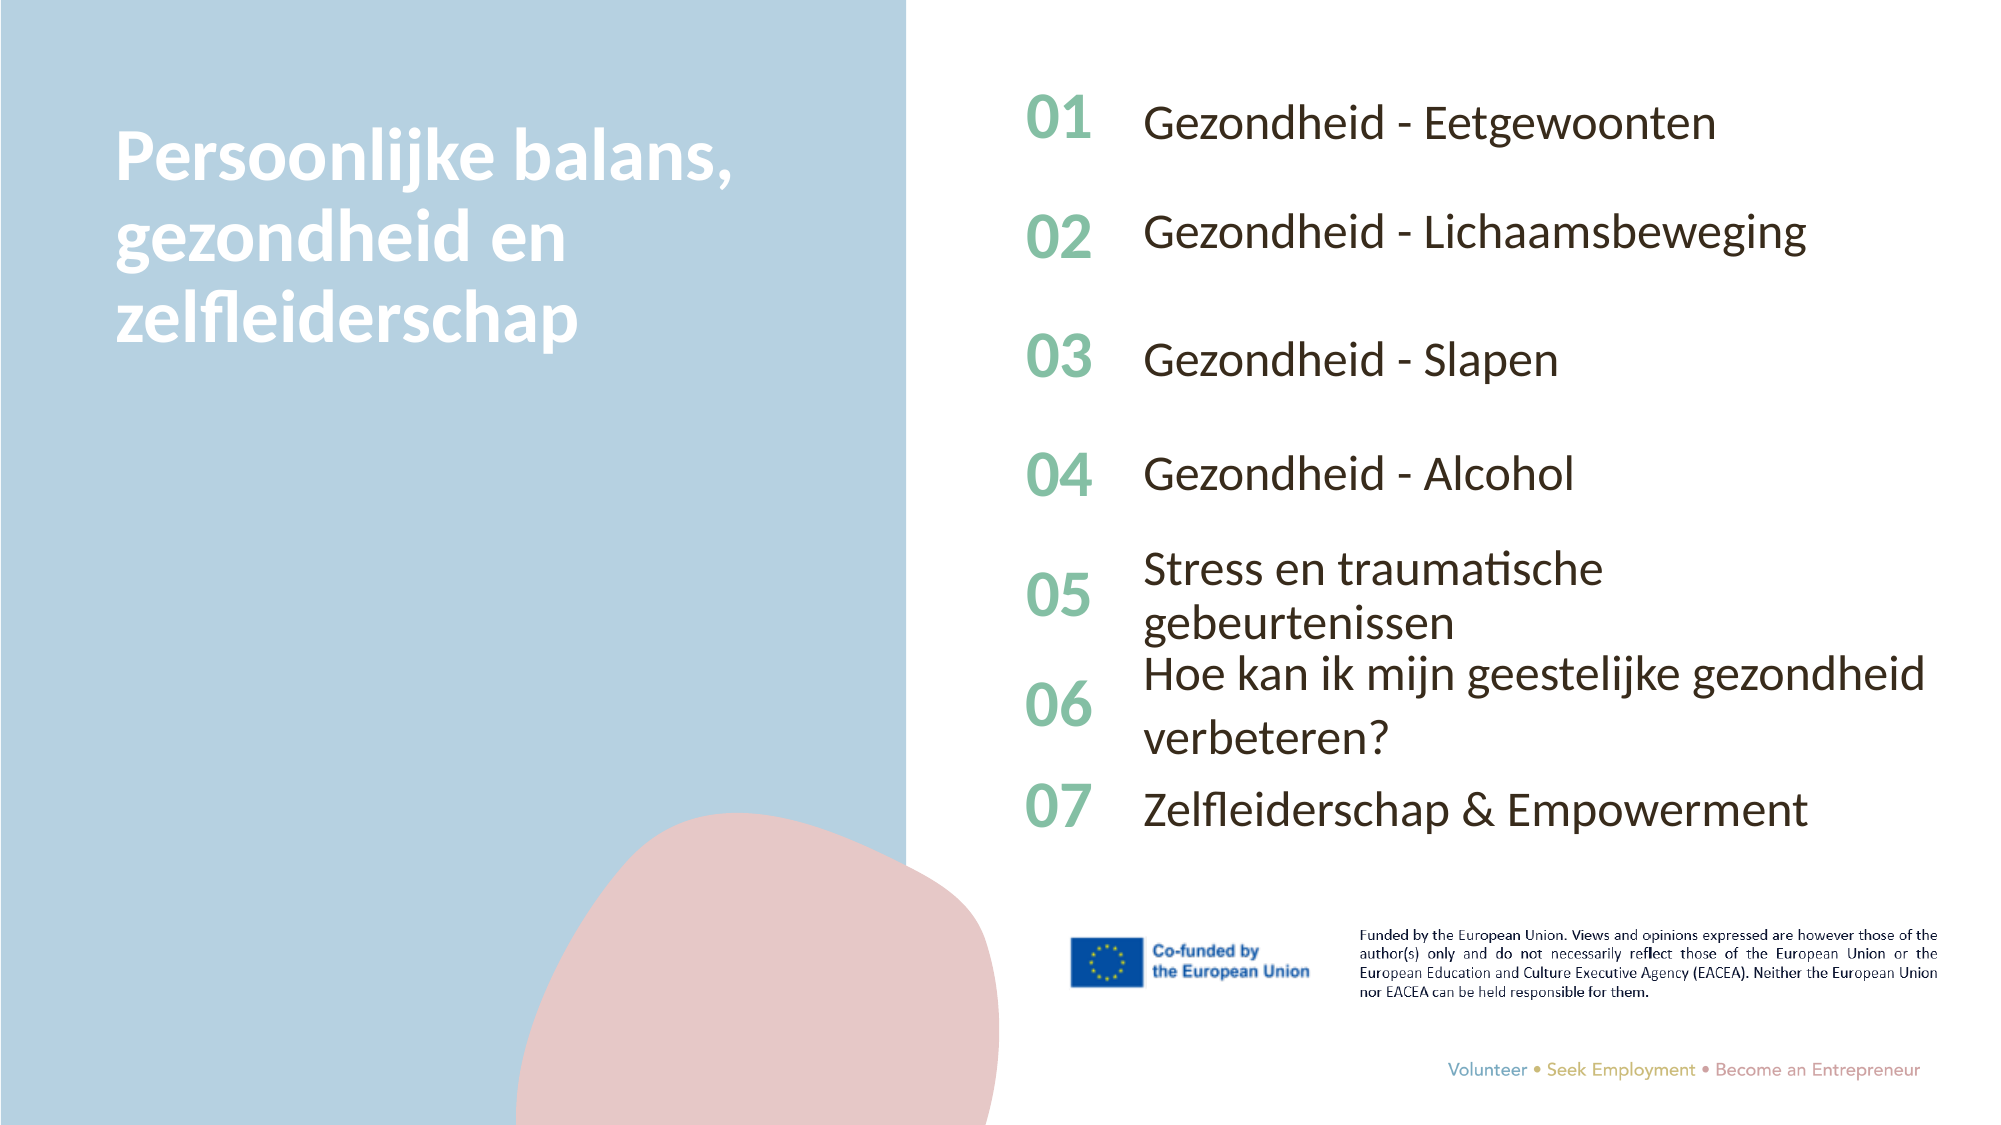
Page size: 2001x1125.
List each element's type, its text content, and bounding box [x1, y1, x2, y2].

picture [1345, 911, 1953, 1019]
list Gezondheid - Slapen [1128, 297, 1917, 411]
list 03 [1011, 299, 1127, 413]
list Gezondheid - Eetgewoonten [1128, 60, 1917, 174]
text_box 06 [1011, 657, 1127, 753]
picture [1068, 935, 1328, 991]
list 01 [1011, 60, 1127, 174]
list Gezondheid - Alcohol [1128, 412, 1917, 526]
list Gezondheid - Lichaamsbeweging [1128, 175, 1917, 289]
picture [1418, 1046, 1971, 1103]
list 02 [1011, 180, 1127, 294]
list Stress en traumatische gebeurtenissen [1128, 540, 1917, 654]
list Persoonlijke balans, gezondheid en zelfleiderschap [100, 108, 819, 208]
text_box Hoe kan ik mijn geestelijke gezondheid verbeteren? [1128, 643, 1978, 757]
list 05 [1011, 538, 1127, 652]
text_box Zelfleiderschap & Empowerment [1128, 747, 1917, 861]
list 04 [1011, 418, 1127, 532]
text_box 07 [1011, 758, 1127, 854]
